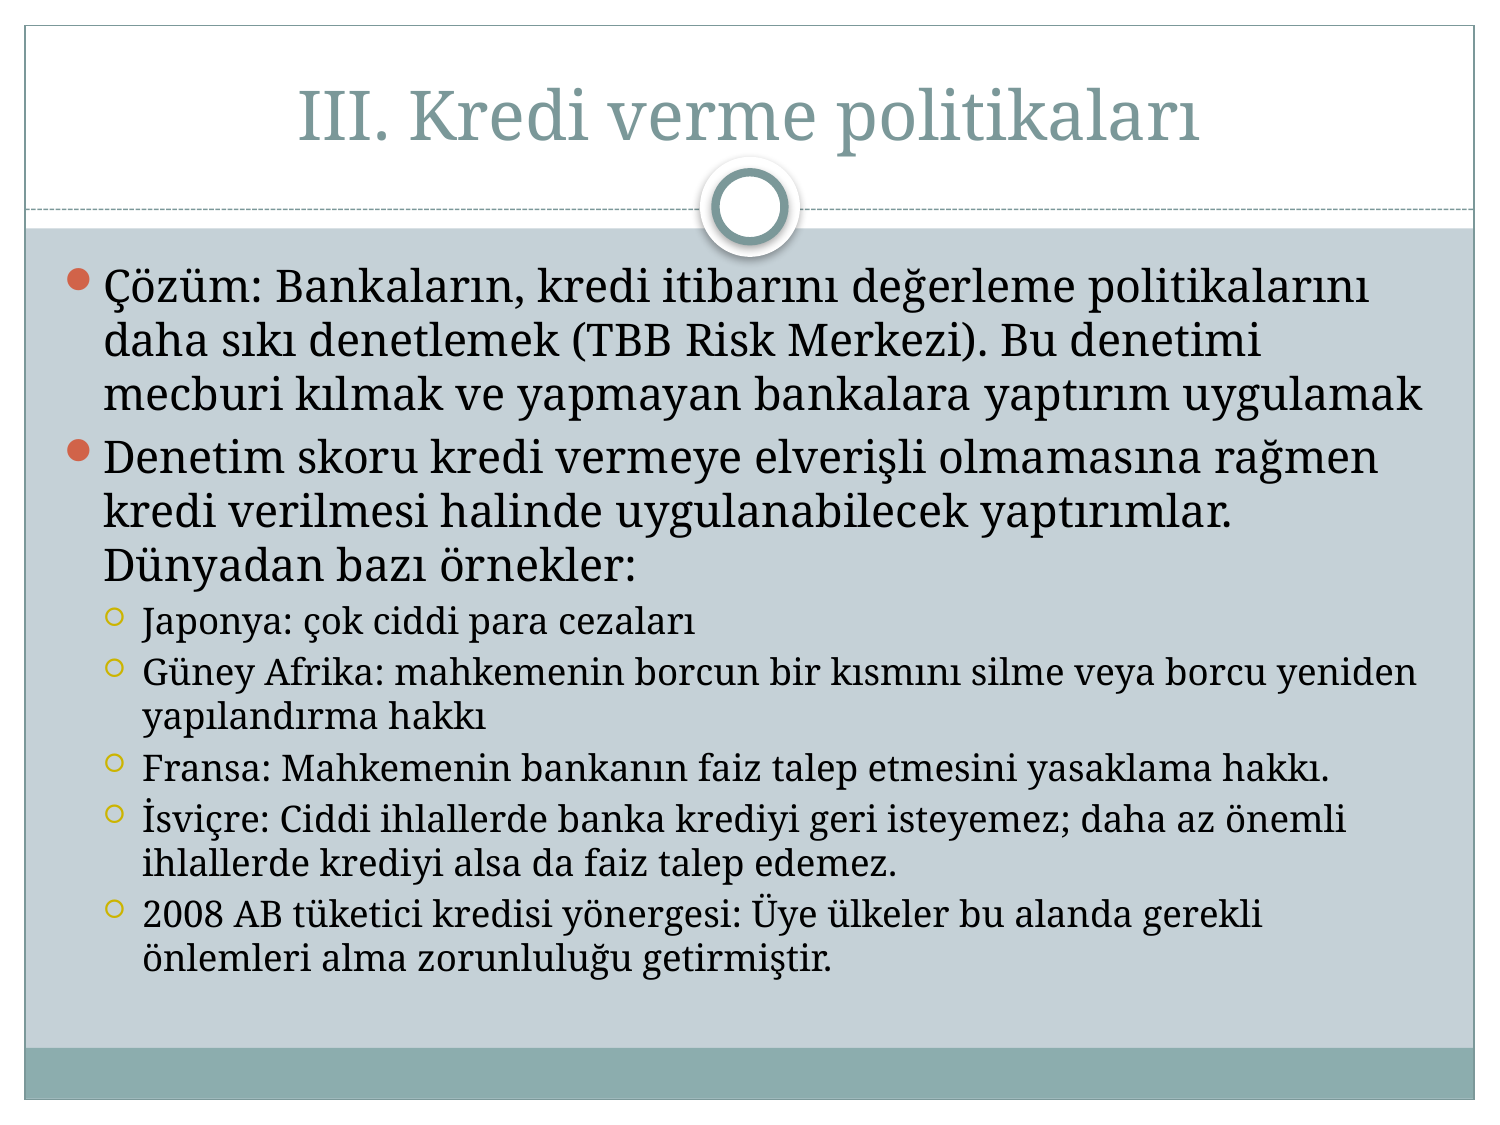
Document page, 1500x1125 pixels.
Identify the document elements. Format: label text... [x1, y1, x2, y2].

list Çözüm: Bankaların, kredi itibarını değerleme politikalarını daha sıkı denetlemek (TBB Risk Merkezi). Bu denetimi mecburi kılmak ve yapmayan bankalara yaptırım uygulamak Denetim skoru kredi vermeye elverişli olmamasına rağmen kredi verilmesi halinde uygulanabilecek yaptırımlar. Dünyadan bazı örnekler: Japonya: çok ciddi para cezaları Güney Afrika: mahkemenin borcun bir kısmını silme veya borcu yeniden yapılandırma hakkı Fransa: Mahkemenin bankanın faiz talep etmesini yasaklama hakkı. İsviçre: Ciddi ihlallerde banka krediyi geri isteyemez; daha az önemli ihlallerde krediyi alsa da faiz talep edemez. 2008 AB tüketici kredisi yönergesi: Üye ülkeler bu alanda gerekli önlemleri alma zorunluluğu getirmiştir. [49, 250, 1445, 1001]
title III. Kredi verme politikaları [49, 37, 1450, 162]
